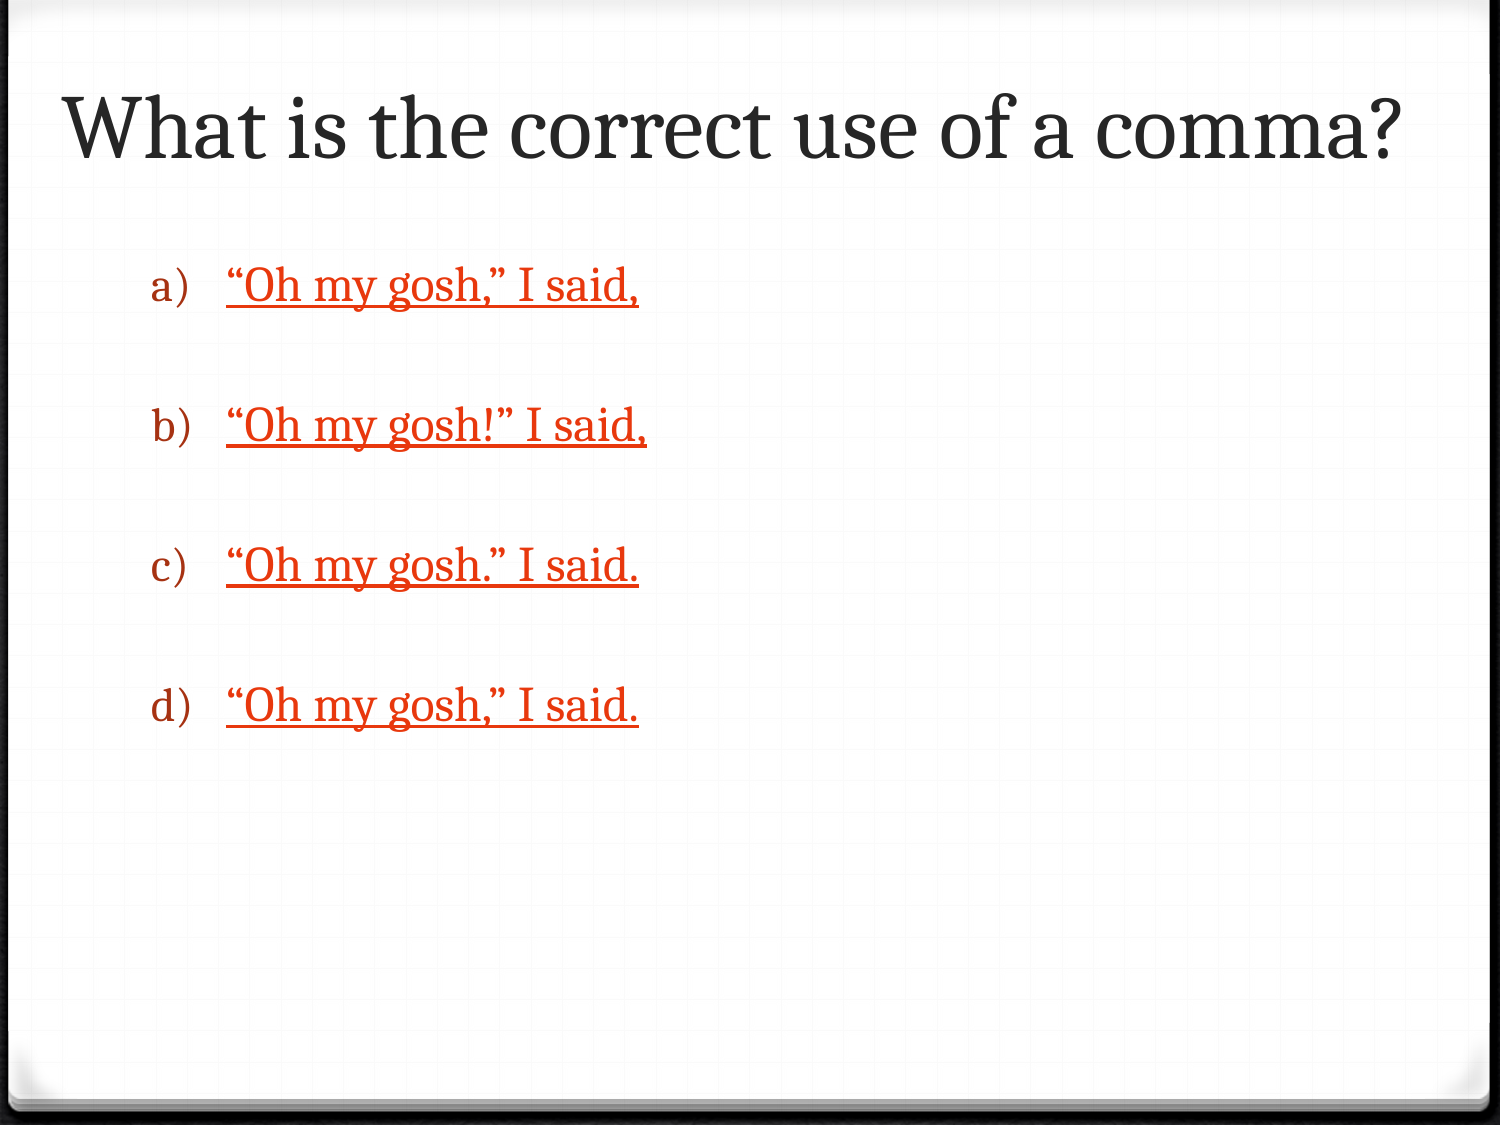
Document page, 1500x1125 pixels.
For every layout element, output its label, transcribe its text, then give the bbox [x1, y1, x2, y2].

list “Oh my gosh,” I said, “Oh my gosh!” I said, “Oh my gosh.” I said. “Oh my gosh,” I said. [135, 243, 1361, 892]
picture [0, 0, 1500, 1125]
title What is the correct use of a comma? [2, 3, 1470, 241]
